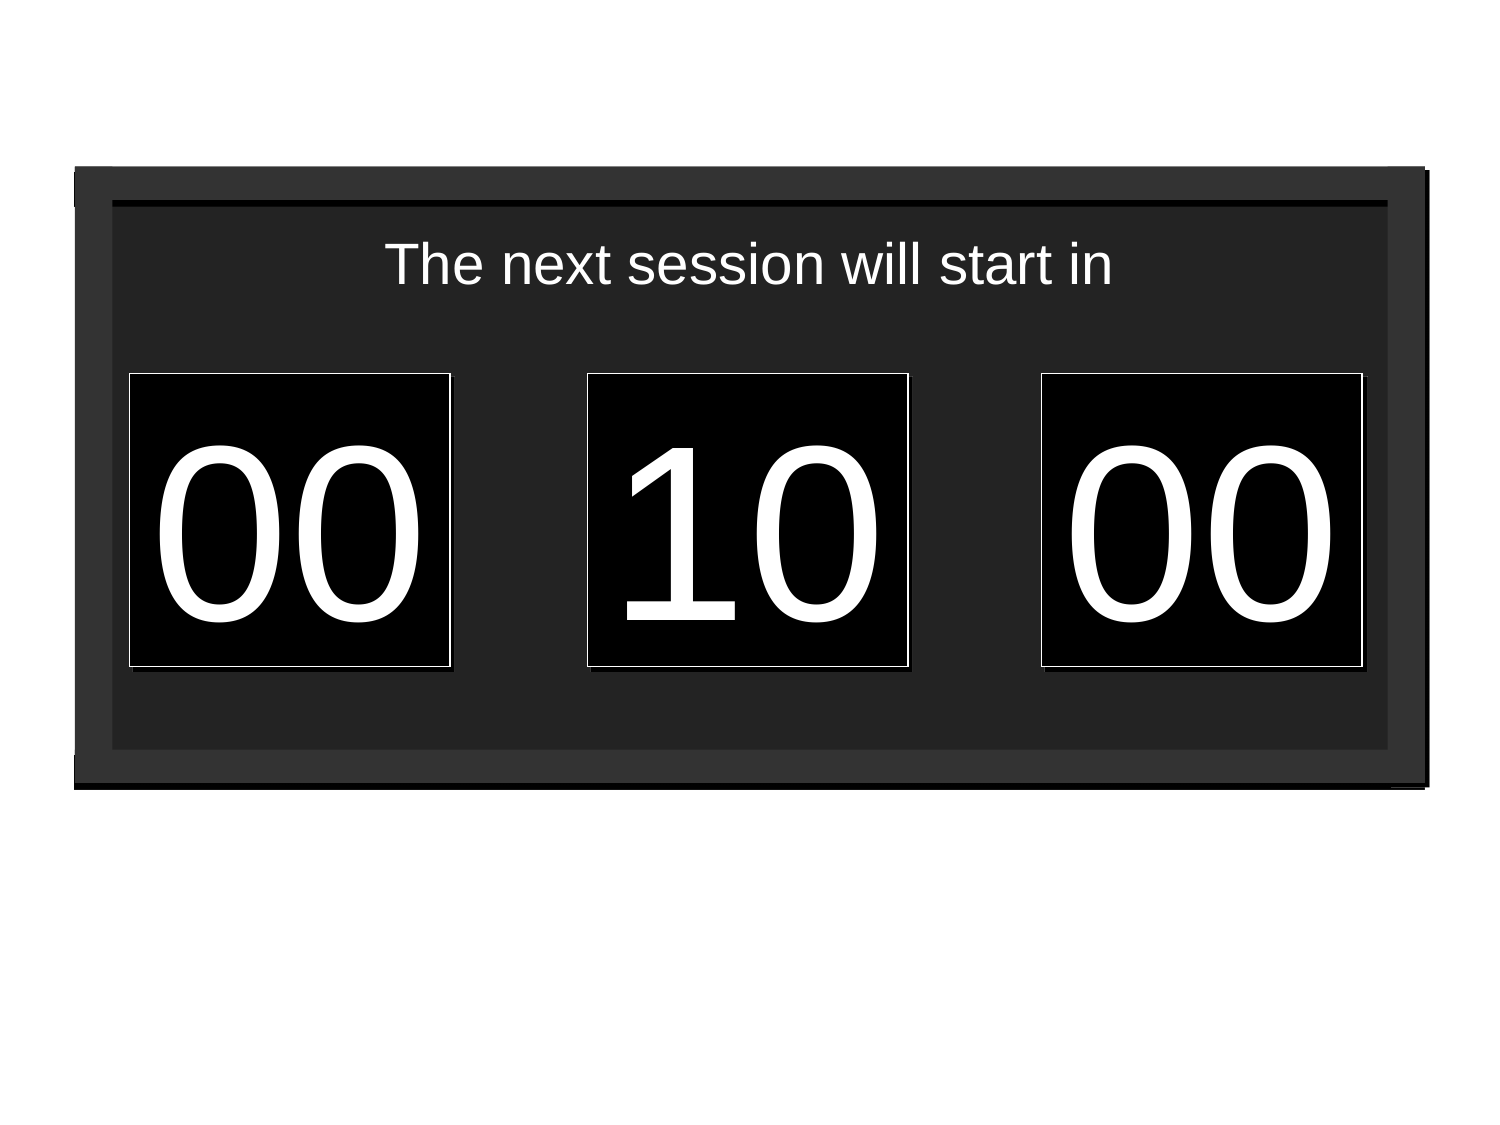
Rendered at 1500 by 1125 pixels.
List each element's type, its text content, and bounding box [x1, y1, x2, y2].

text_box 10 [587, 373, 908, 667]
text_box 00 [129, 373, 450, 667]
